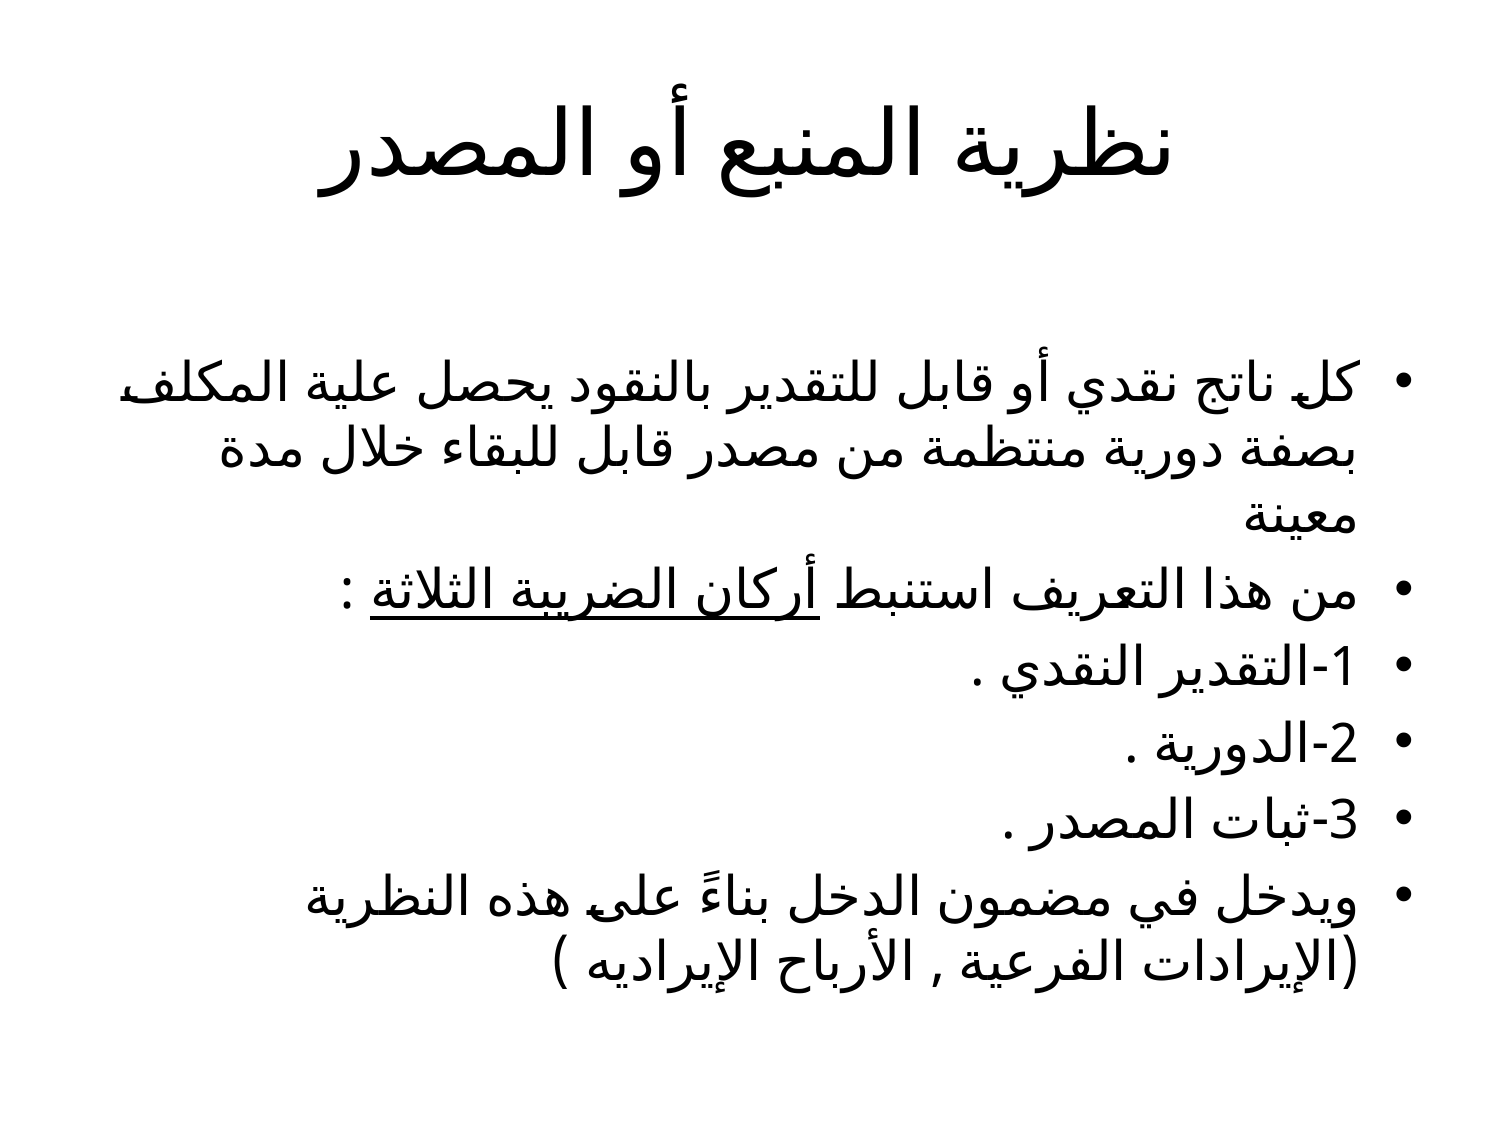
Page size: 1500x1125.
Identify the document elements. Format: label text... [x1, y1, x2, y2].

title نظرية المنبع أو المصدر [75, 45, 1425, 233]
list كل ناتج نقدي أو قابل للتقدير بالنقود يحصل علية المكلف بصفة دورية منتظمة من مصدر قابل للبقاء خلال مدة معينة من هذا التعريف استنبط أركان الضريبة الثلاثة : 1-التقدير النقدي . 2-الدورية . 3-ثبات المصدر . ويدخل في مضمون الدخل بناءً على هذه النظرية (الإيرادات الفرعية , الأرباح الإيراديه ) [75, 262, 1425, 1005]
